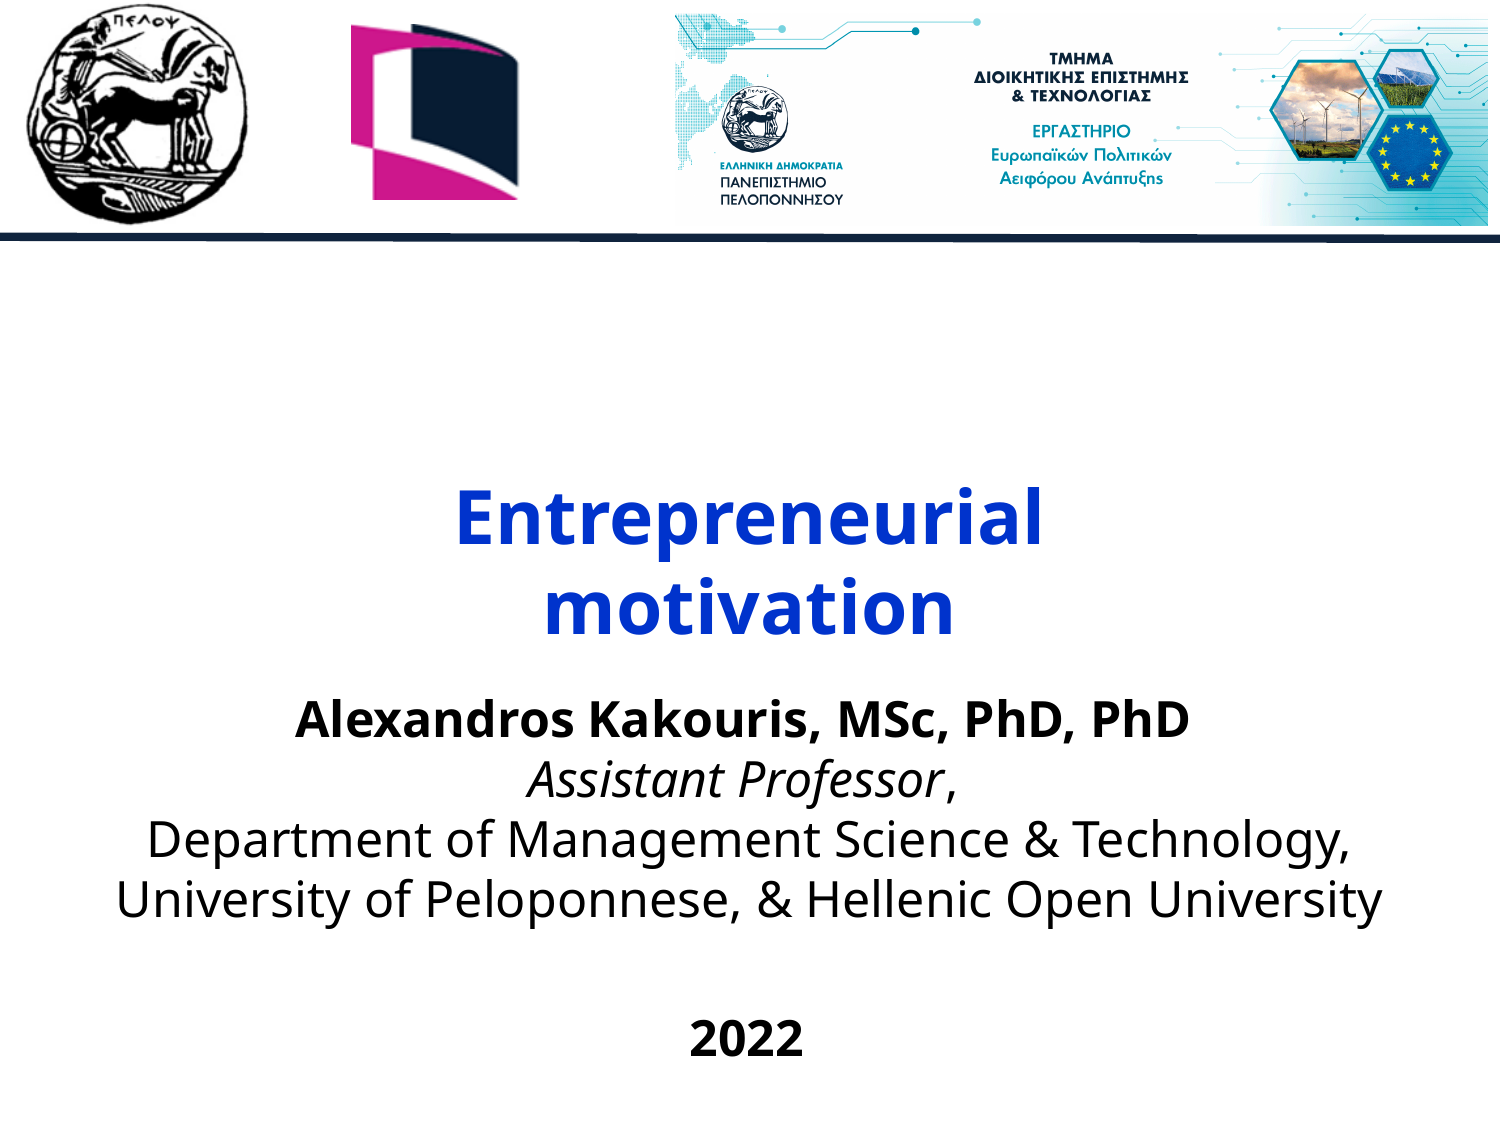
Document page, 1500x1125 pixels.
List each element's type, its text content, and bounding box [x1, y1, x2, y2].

text_box Alexandros Kakouris, MSc, PhD, PhD Assistant Professor, Department of Management Science & Technology, University of Peloponnese, & Hellenic Open University [24, 679, 1475, 935]
picture [675, 13, 1488, 226]
picture [351, 24, 525, 200]
text_box Entrepreneurial motivation [262, 462, 1238, 658]
picture [24, 0, 250, 227]
text_box 2022 [674, 999, 819, 1074]
